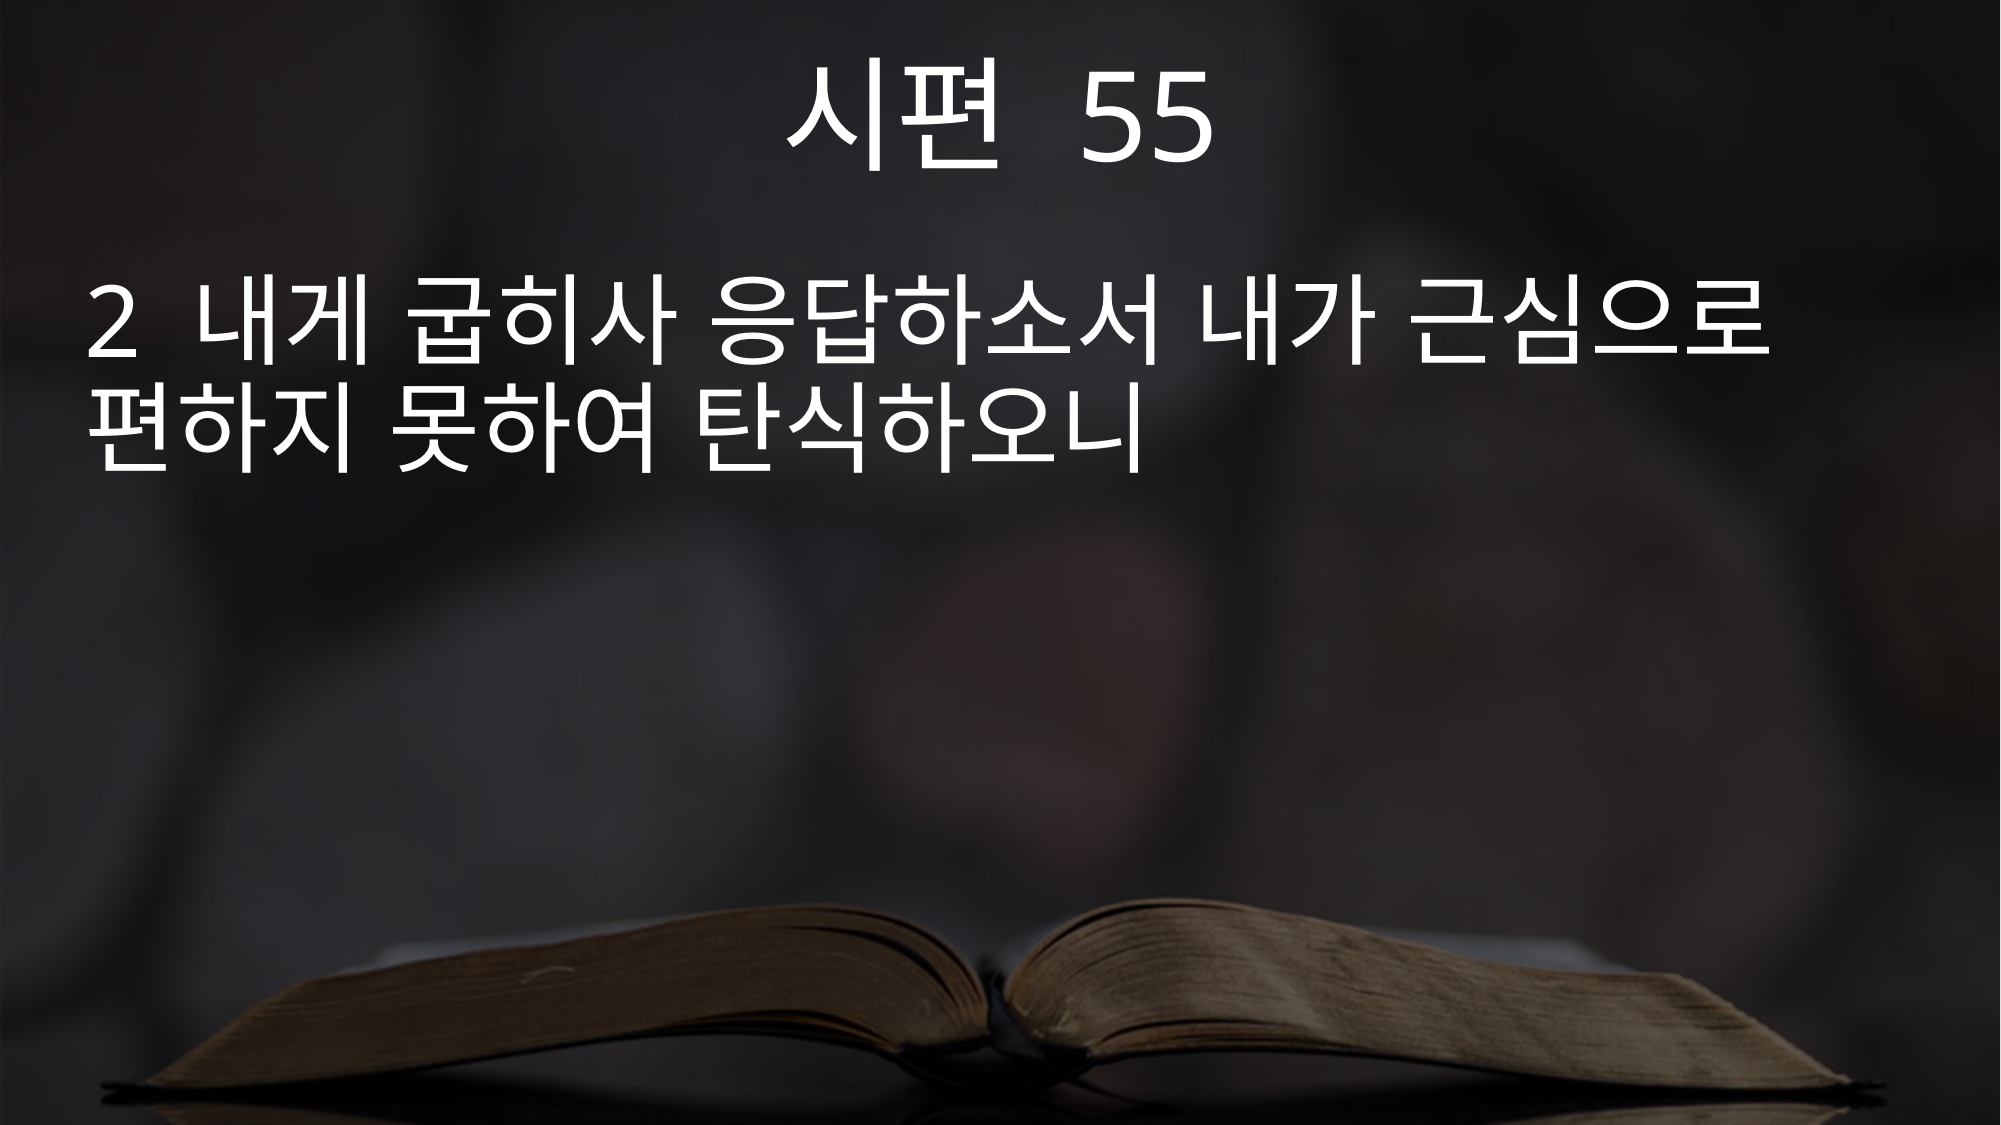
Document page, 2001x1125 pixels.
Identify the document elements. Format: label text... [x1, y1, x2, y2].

footer 시편 55 [0, 32, 2000, 192]
picture [0, 0, 2001, 1125]
list 2 내게 굽히사 응답하소서 내가 근심으로 편하지 못하여 탄식하오니 [69, 263, 1953, 423]
